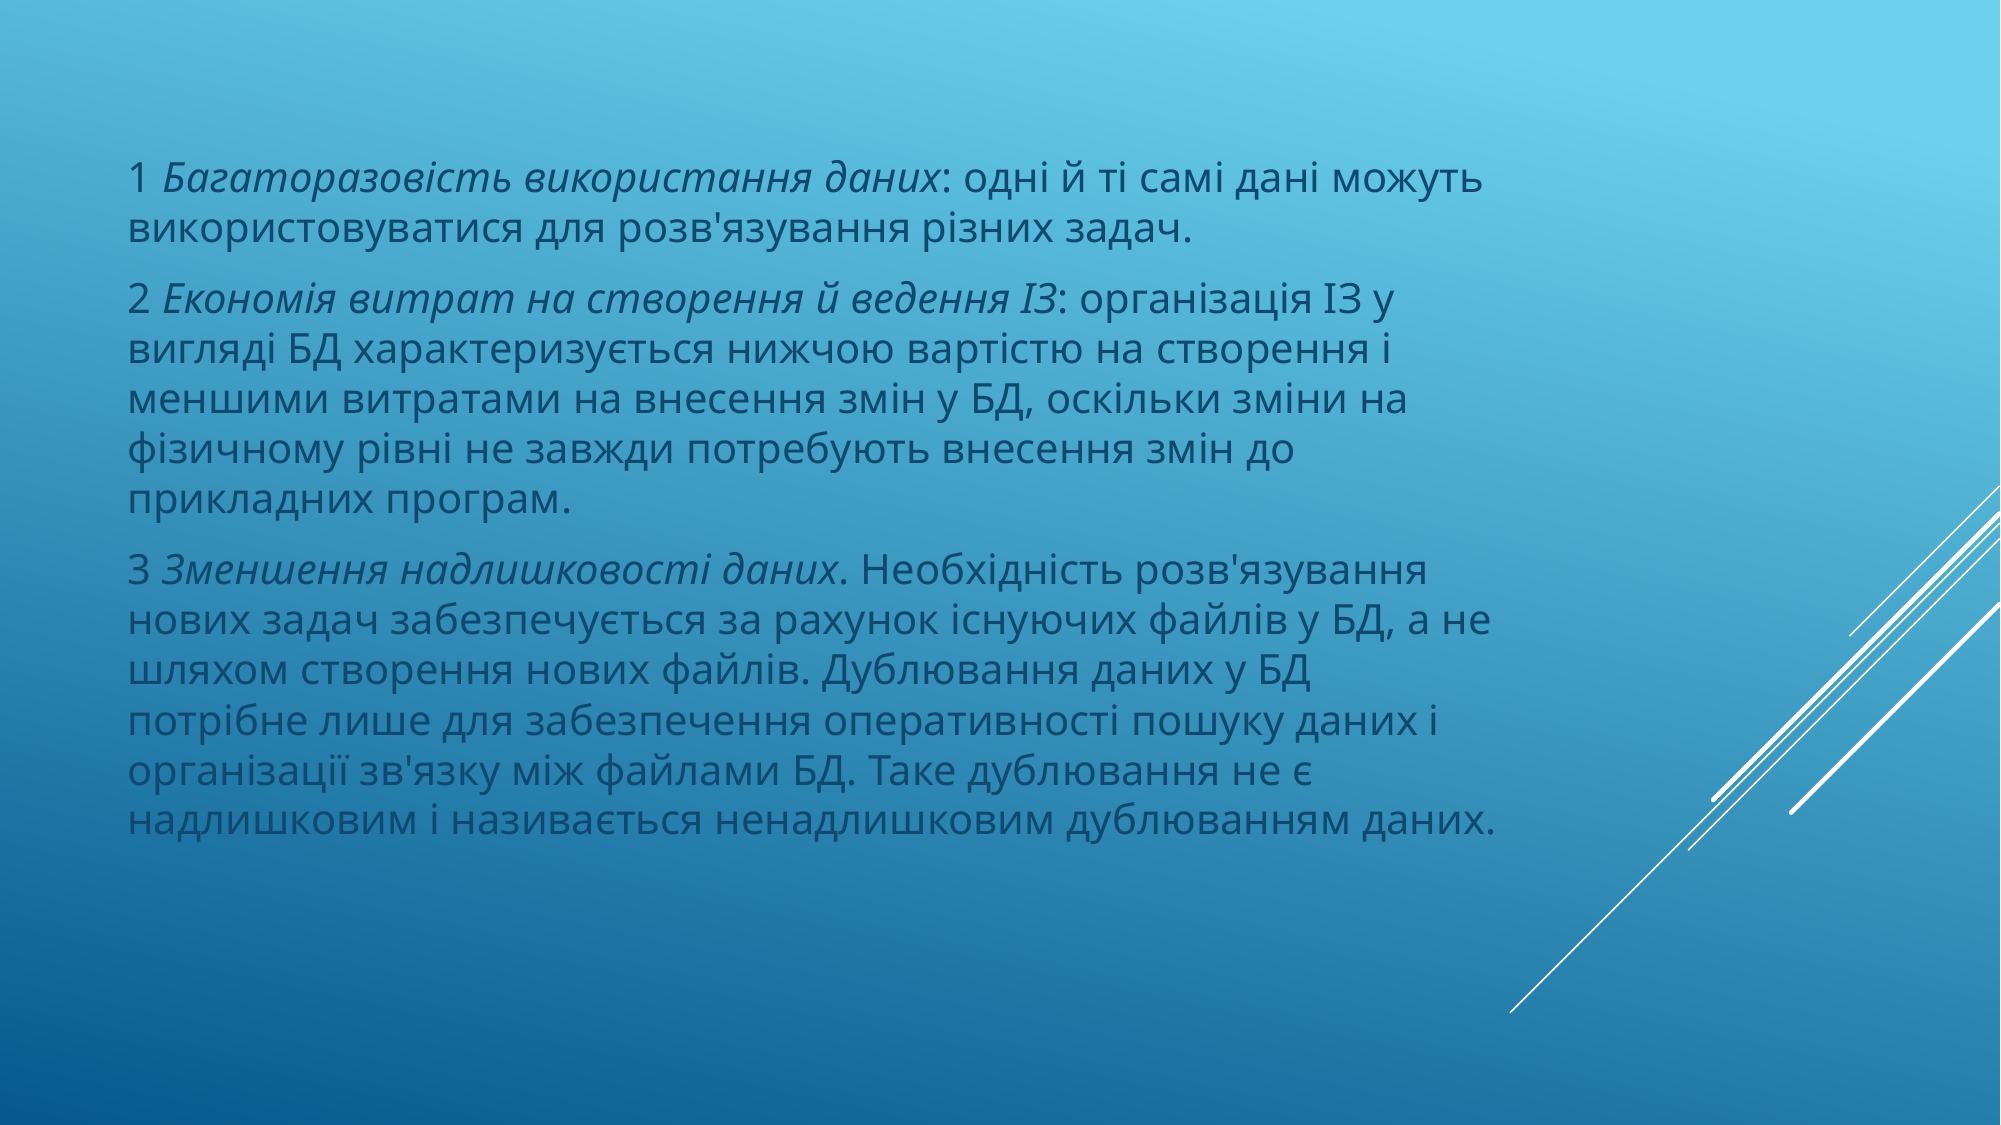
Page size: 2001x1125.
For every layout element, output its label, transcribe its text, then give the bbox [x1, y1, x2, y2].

list 1 Багаторазовість використання даних: одні й ті самі дані можуть використовуватися для розв'язування різних задач. 2 Економія витрат на створення й ведення ІЗ: організація ІЗ у вигляді БД характеризується нижчою вартістю на створення і меншими витратами на внесення змін у БД, оскільки зміни на фізичному рівні не завжди потребують внесення змін до прикладних програм. 3 Зменшення надлишковості даних. Необхідність розв'язування нових задач забезпечується за рахунок існуючих файлів у БД, а не шляхом створення нових файлів. Дублювання даних у БД потрібне лише для забезпечення оперативності пошуку даних і організації зв'язку між файлами БД. Таке дублювання не є надлишковим і називається ненадлишковим дублю­ванням даних. [112, 112, 1513, 953]
